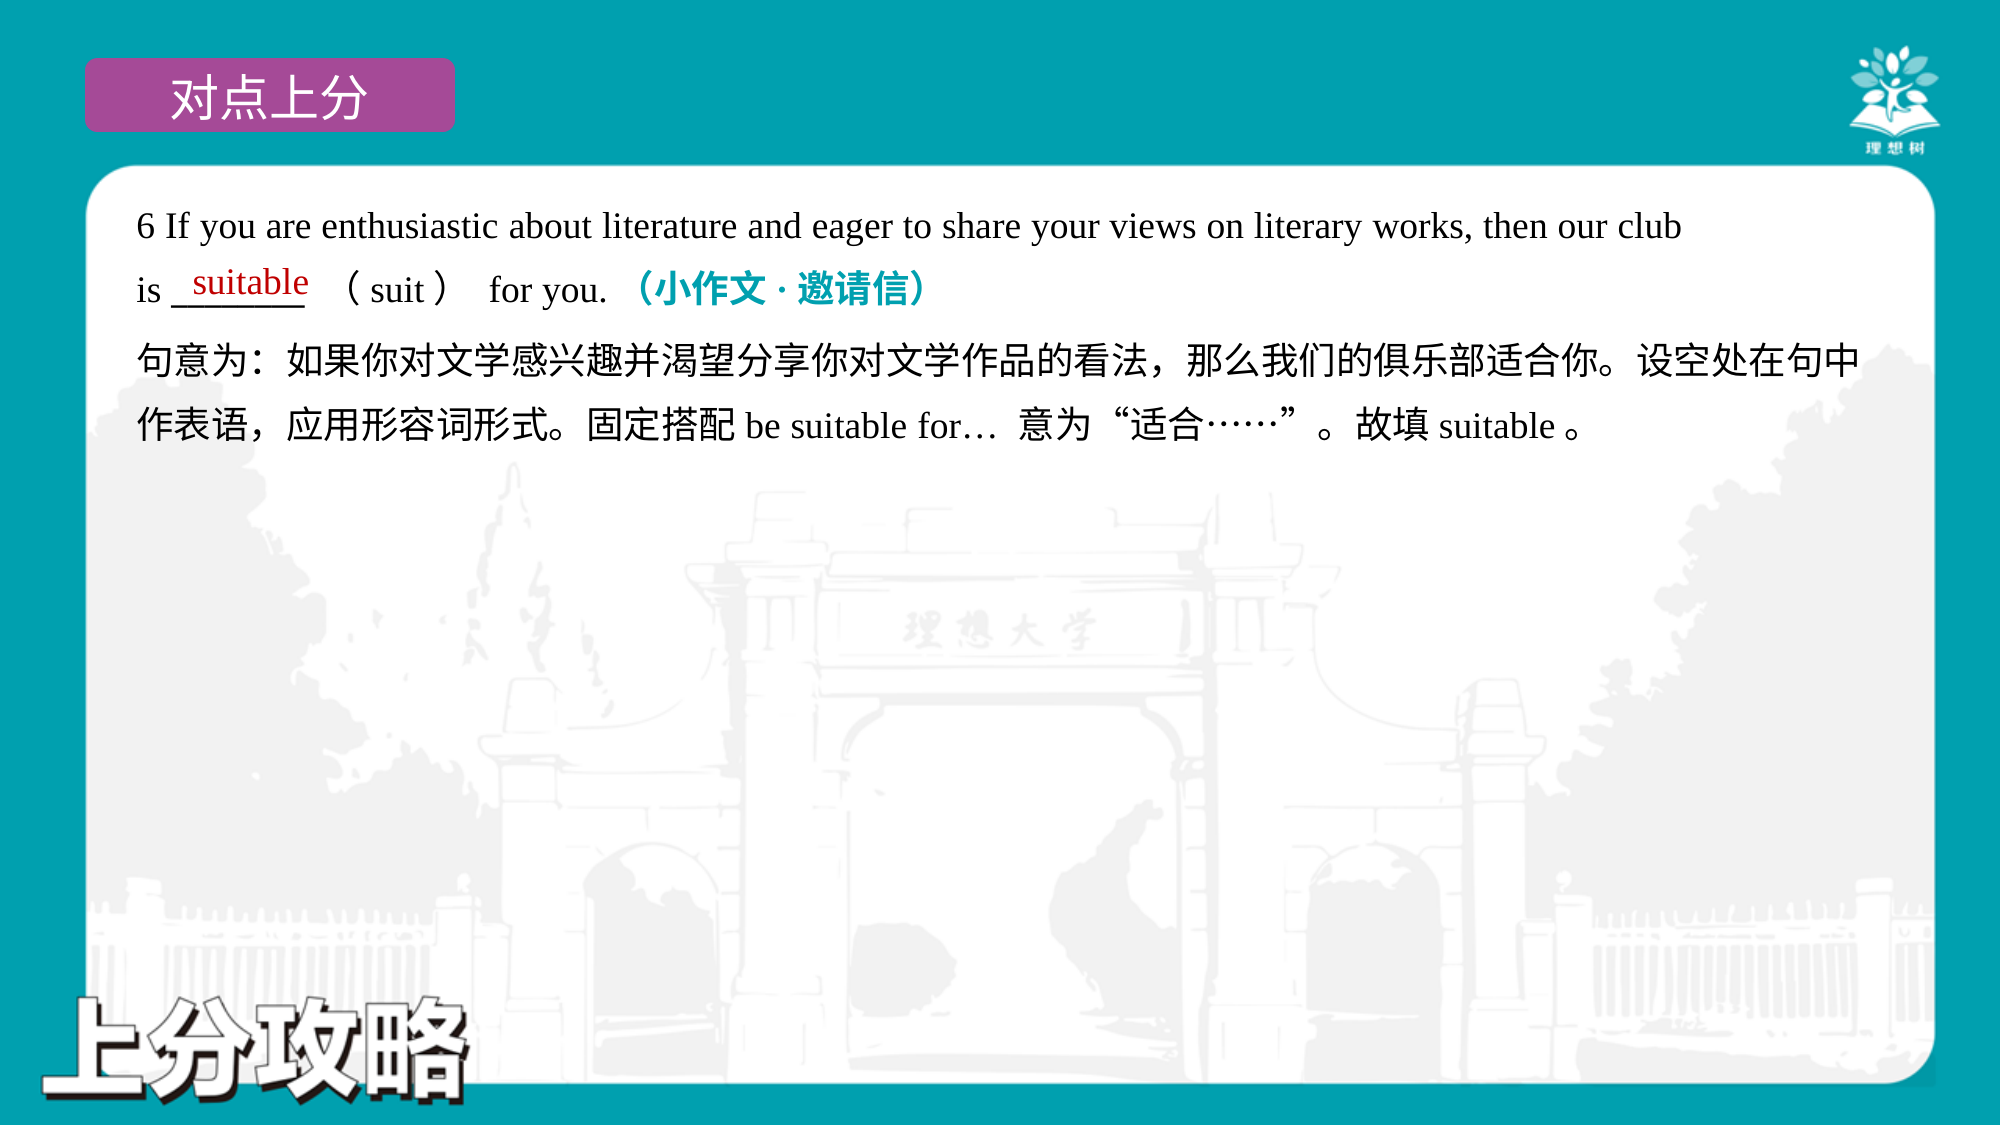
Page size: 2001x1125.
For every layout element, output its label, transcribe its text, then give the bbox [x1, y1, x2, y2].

picture [0, 0, 2000, 1125]
text_box 句意为：如果你对文学感兴趣并渴望分享你对文学作品的看法，那么我们的俱乐部适合你。设空处在句中 作表语，应用形容词形式。固定搭配be suitable for… 意为“适合……”。故填suitable。 [136, 312, 1865, 440]
text_box 6 If you are enthusiastic about literature and eager to share your views on literary works, then our club is ________ （suit） for you.（小作文·邀请信） [136, 176, 1865, 304]
text_box suitable [179, 237, 324, 296]
